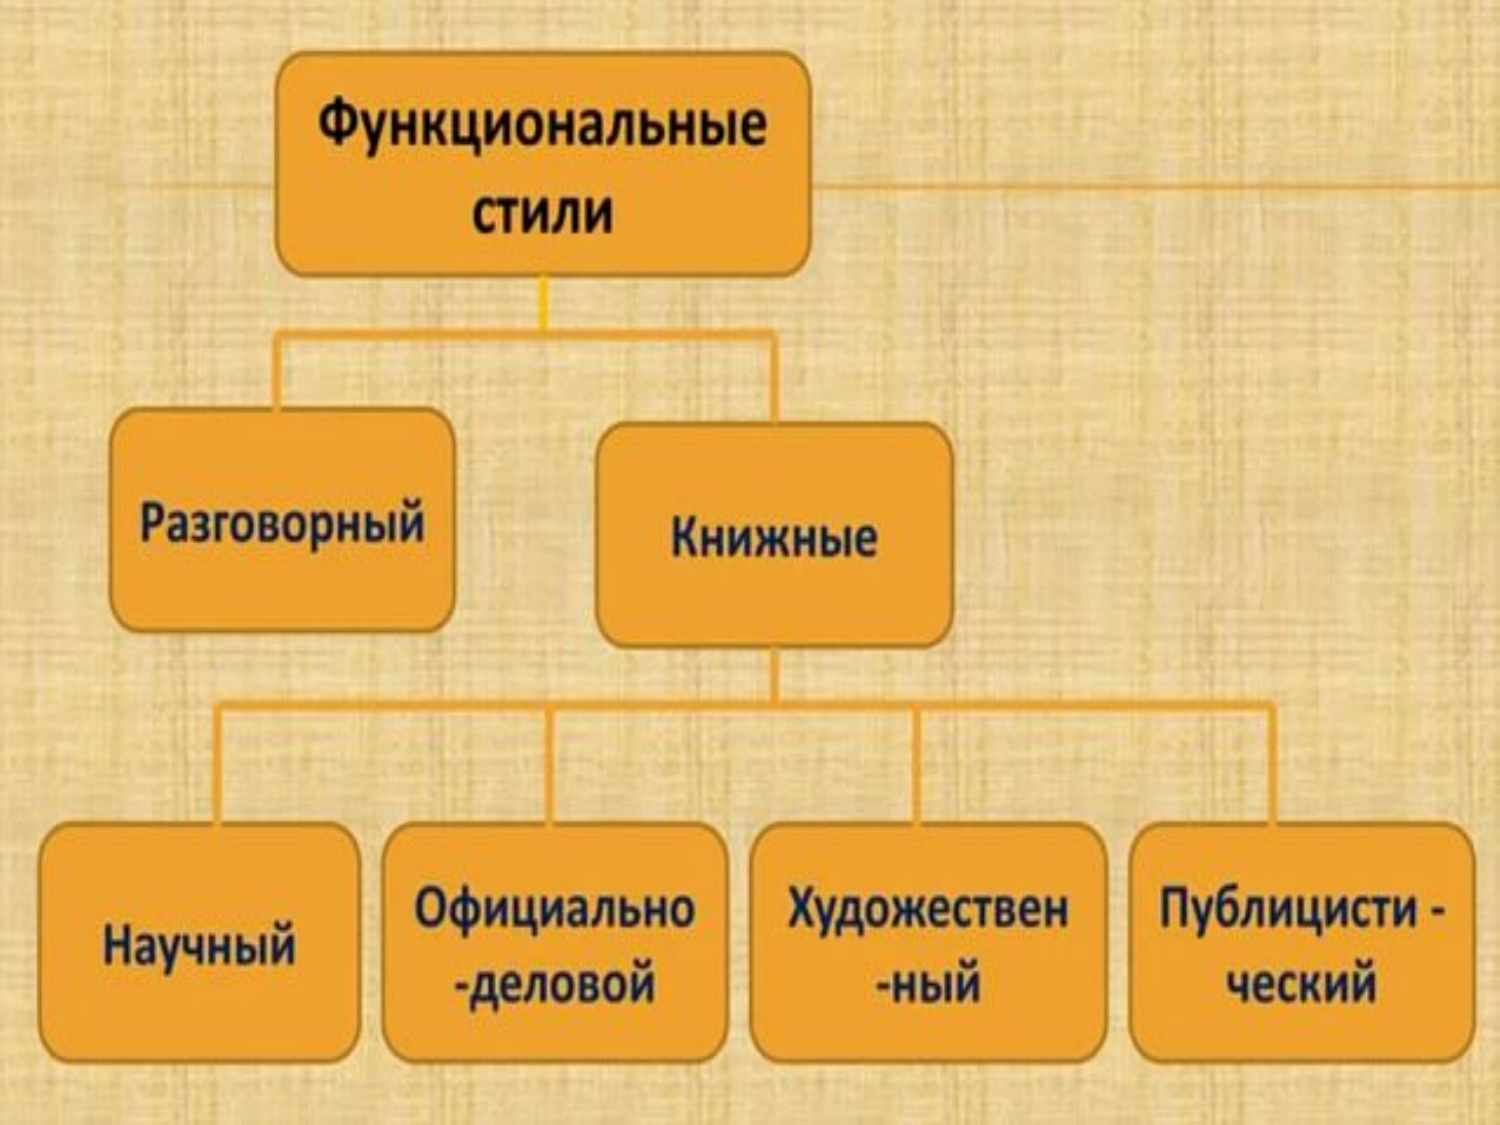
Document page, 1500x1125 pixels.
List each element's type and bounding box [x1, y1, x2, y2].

list [0, 0, 1500, 1125]
